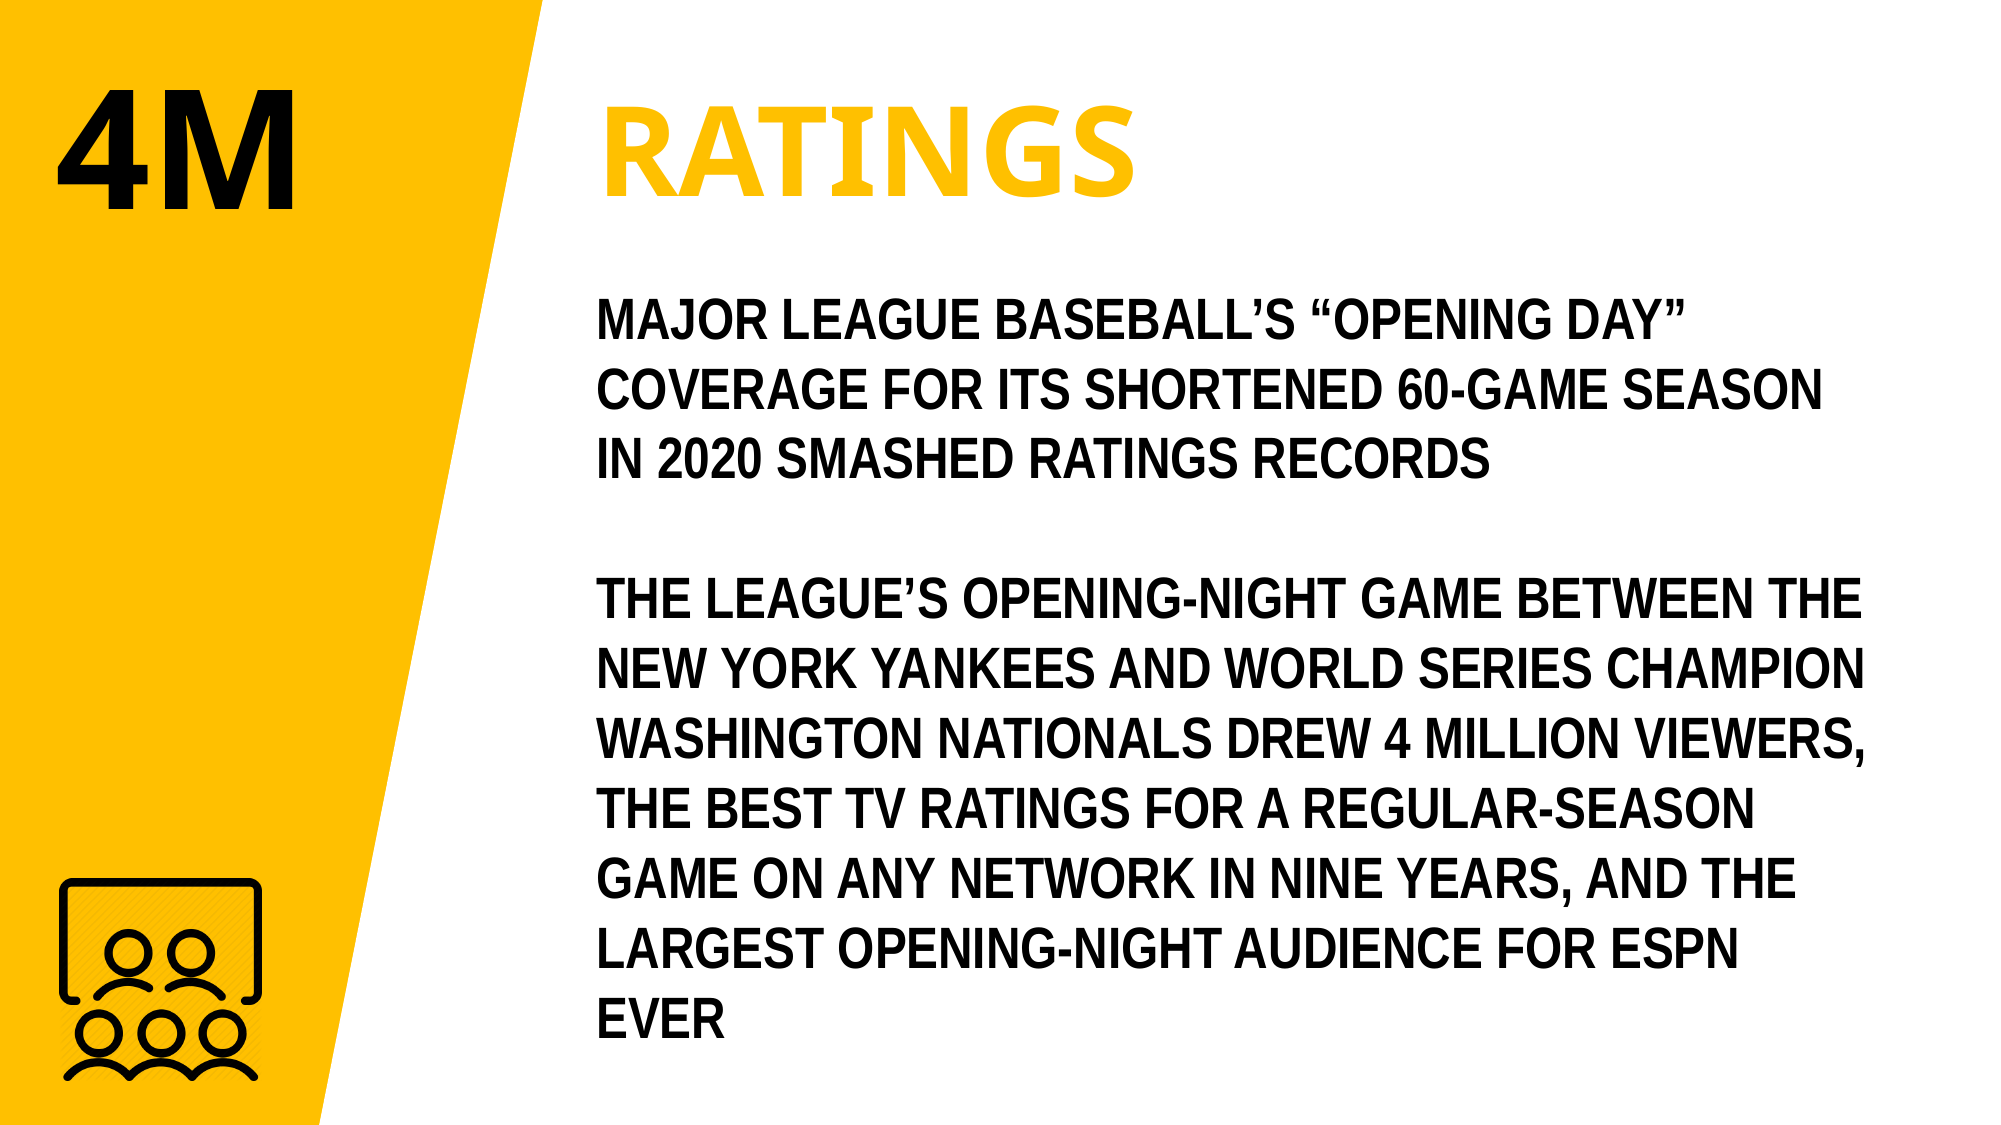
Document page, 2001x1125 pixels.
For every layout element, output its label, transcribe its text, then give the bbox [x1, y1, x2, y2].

text_box [319, 0, 1216, 1125]
picture [58, 878, 262, 1081]
text_box ratings [581, 78, 1924, 196]
text_box Major League Baseball’s “Opening Day” coverage for its shortened 60-game season in 2020 smashed ratings records The league’s opening-night game between the New York Yankees and World Series champion Washington Nationals drew 4 million viewers, the best TV ratings for a regular-season game on any network in nine years, and the largest opening-night audience for ESPN ever [581, 273, 1897, 391]
text_box 4M [40, 35, 442, 251]
text_box [0, 0, 542, 1125]
